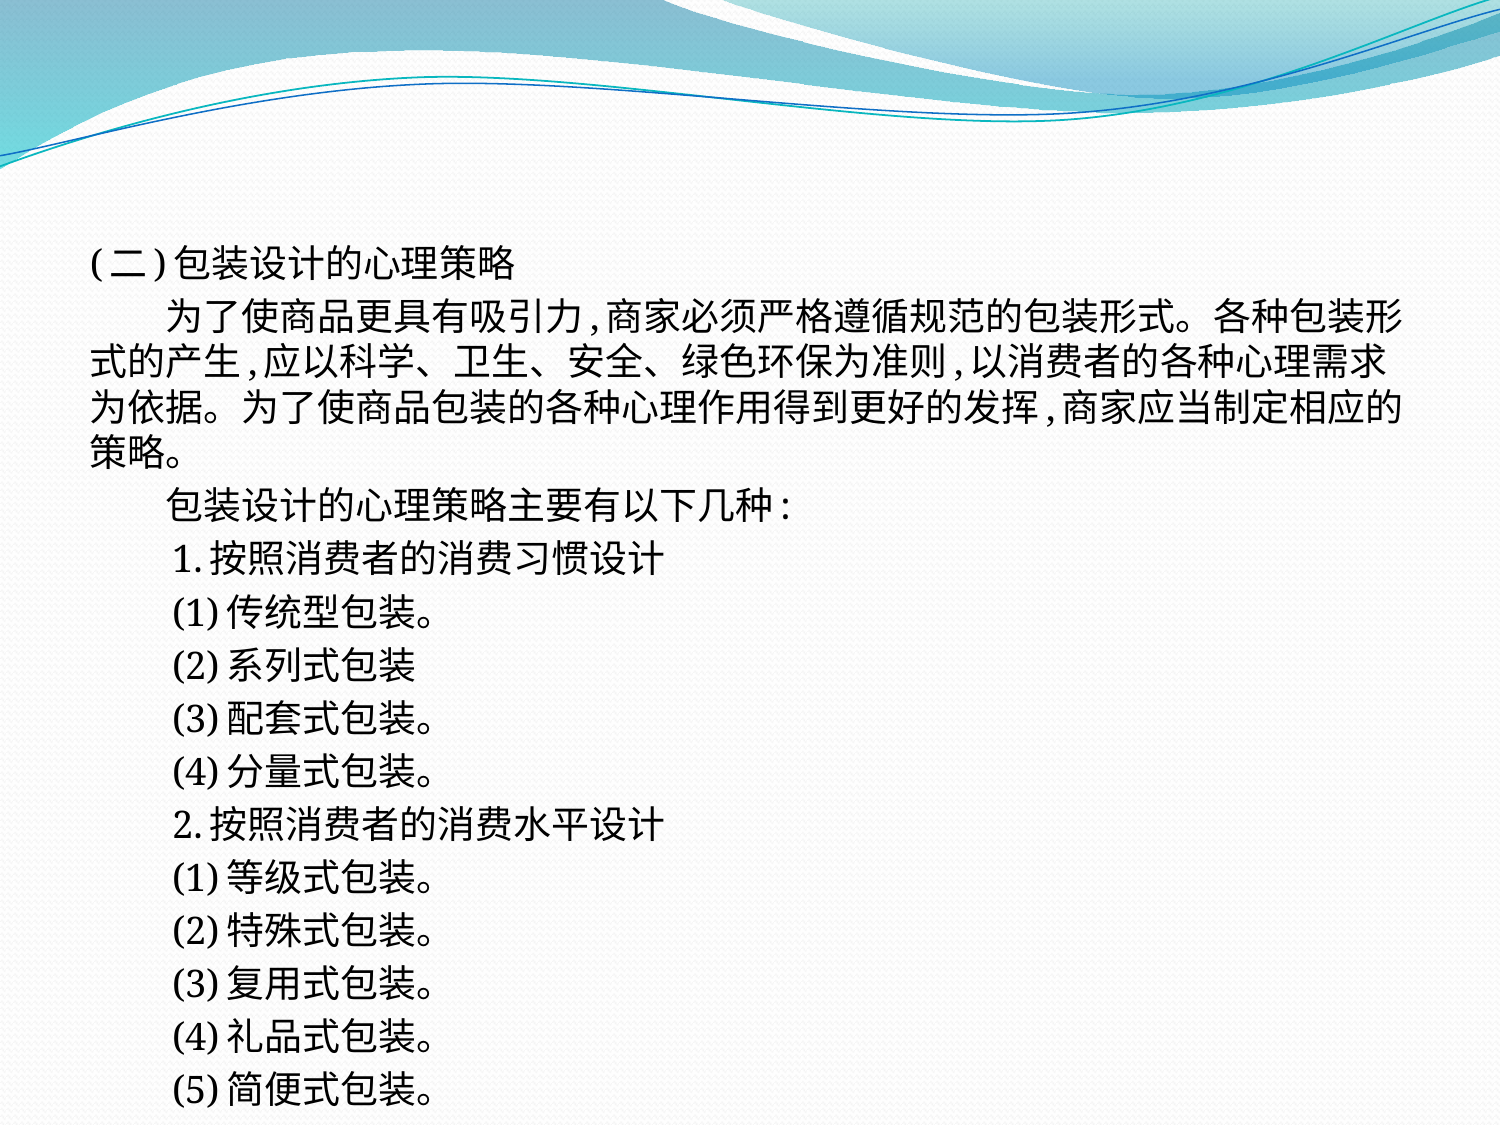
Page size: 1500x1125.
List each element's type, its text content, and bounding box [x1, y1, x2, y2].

list (二)包装设计的心理策略 为了使商品更具有吸引力,商家必须严格遵循规范的包装形式。各种包装形式的产生,应以科学、卫生、安全、绿色环保为准则,以消费者的各种心理需求为依据。为了使商品包装的各种心理作用得到更好的发挥,商家应当制定相应的策略。 包装设计的心理策略主要有以下几种: 1.按照消费者的消费习惯设计 (1)传统型包装。 (2)系列式包装 (3)配套式包装。 (4)分量式包装。 2.按照消费者的消费水平设计 (1)等级式包装。 (2)特殊式包装。 (3)复用式包装。 (4)礼品式包装。 (5)简便式包装。 [75, 231, 1425, 1125]
